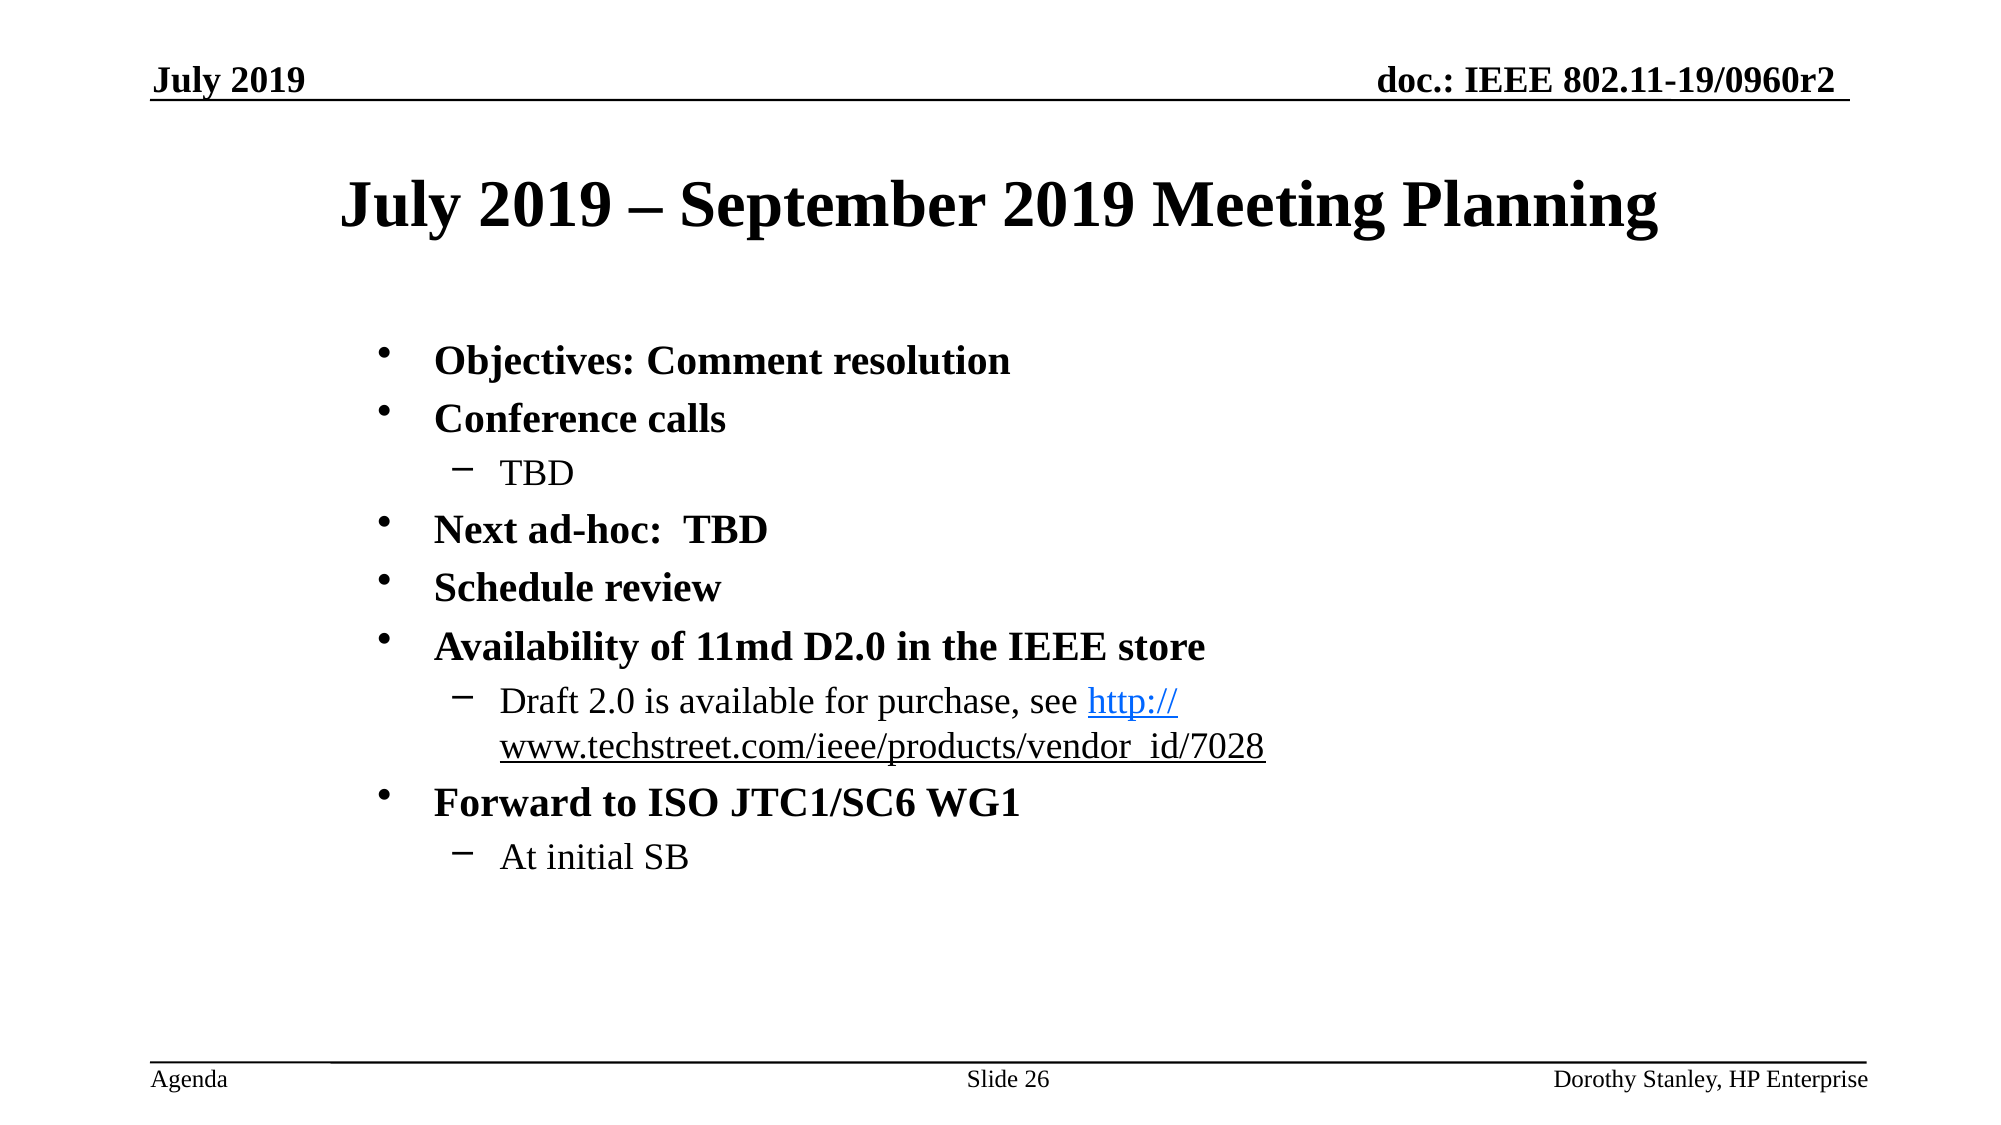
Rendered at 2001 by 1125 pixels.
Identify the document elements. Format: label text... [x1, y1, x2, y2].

list Objectives: Comment resolution Conference calls TBD Next ad-hoc: TBD Schedule review Availability of 11md D2.0 in the IEEE store Draft 2.0 is available for purchase, see http://www.techstreet.com/ieee/products/vendor_id/7028 Forward to ISO JTC1/SC6 WG1 At initial SB [362, 324, 1638, 1013]
slide_number Slide 26 [966, 1062, 1051, 1093]
footer Dorothy Stanley, HP Enterprise [1549, 1062, 1869, 1093]
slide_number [152, 54, 567, 100]
title July 2019 – September 2019 Meeting Planning [150, 112, 1850, 288]
